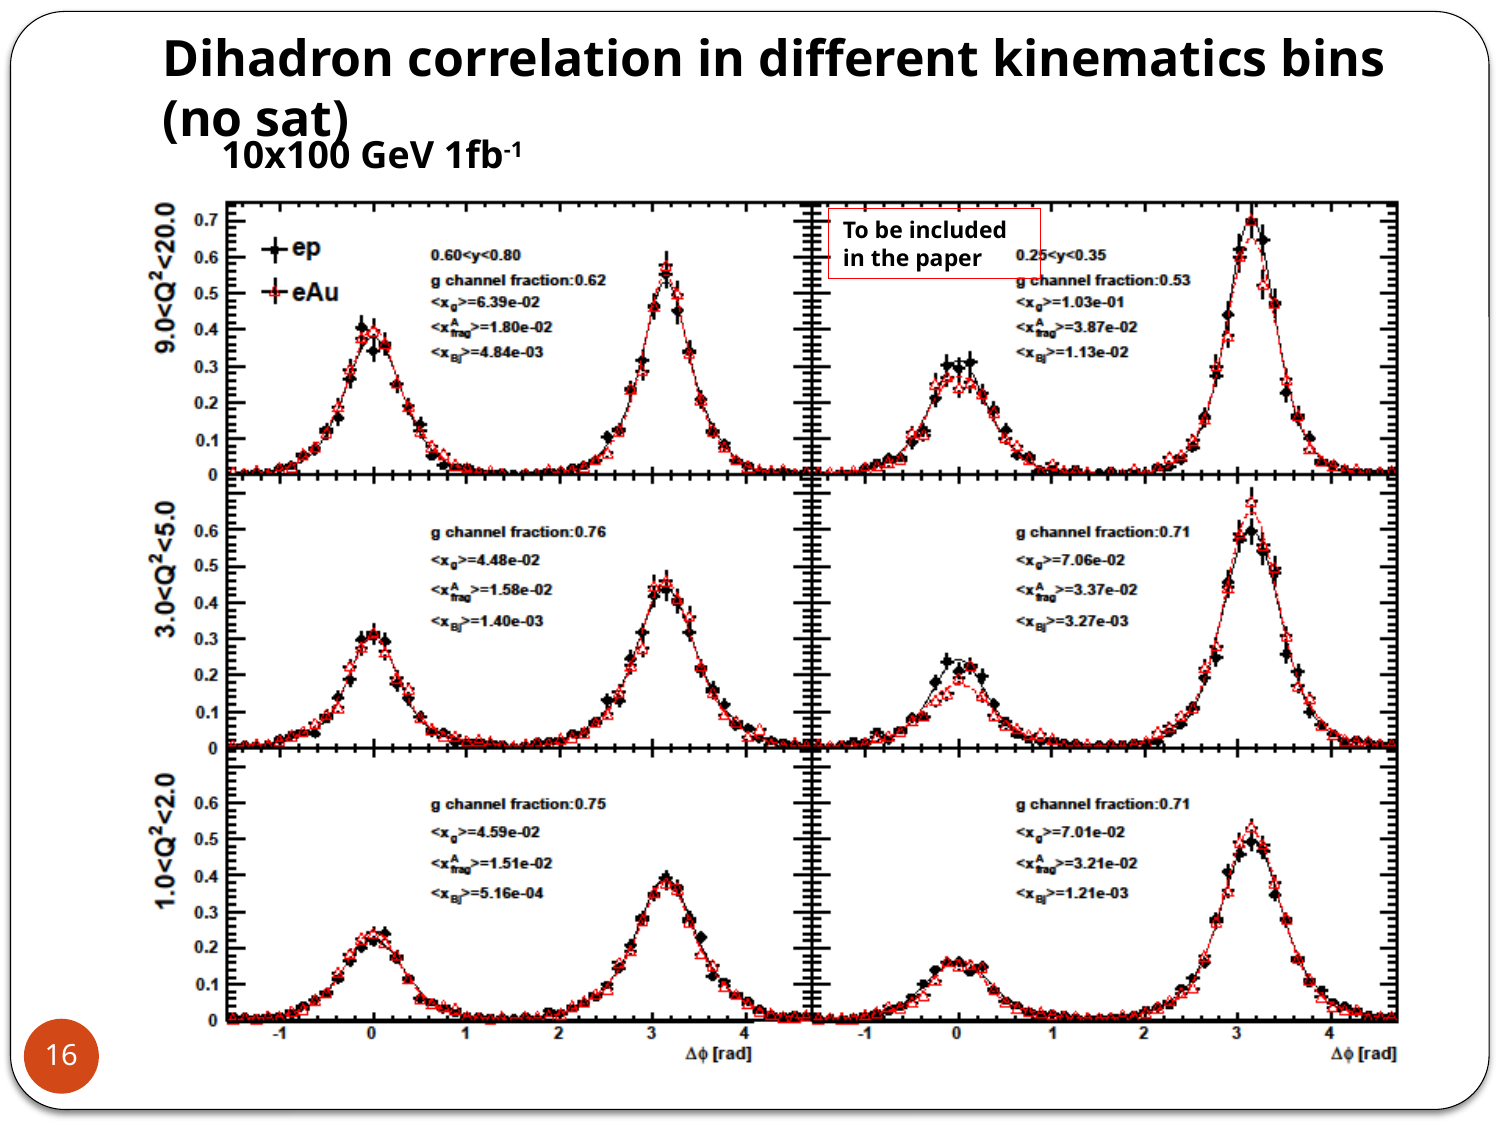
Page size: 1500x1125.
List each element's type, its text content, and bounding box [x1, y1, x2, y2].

slide_number 16 [23, 1018, 99, 1094]
text_box 10x100 GeV 1fb-1 [206, 123, 573, 182]
text_box Dihadron correlation in different kinematics bins (no sat) [147, 19, 1435, 154]
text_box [138, 184, 1424, 1084]
